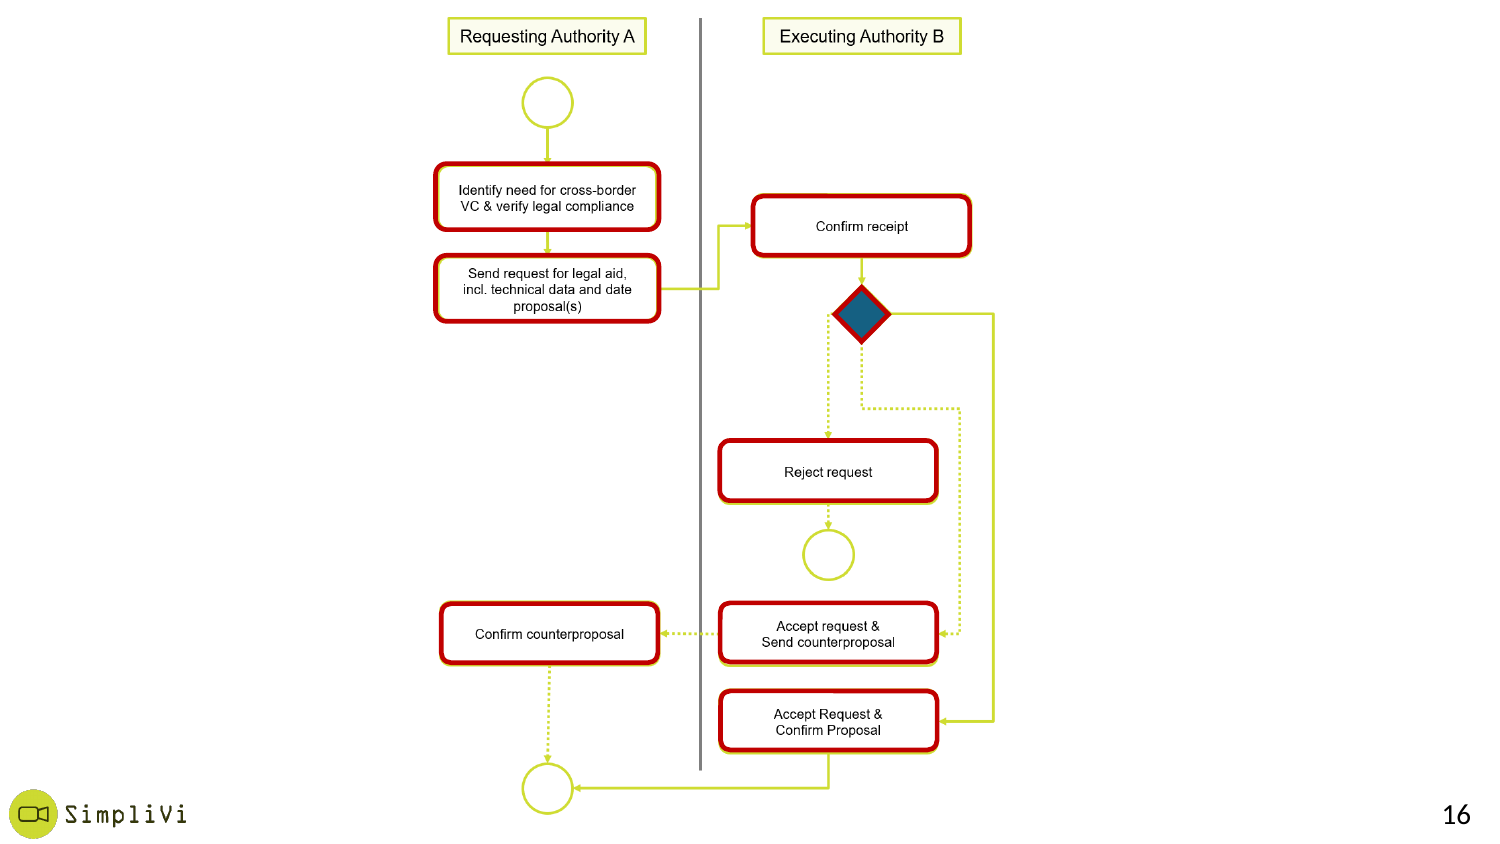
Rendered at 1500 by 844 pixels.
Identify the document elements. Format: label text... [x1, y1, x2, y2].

picture [9, 788, 205, 844]
picture [365, 7, 1035, 838]
slide_number 16 [1426, 787, 1500, 833]
